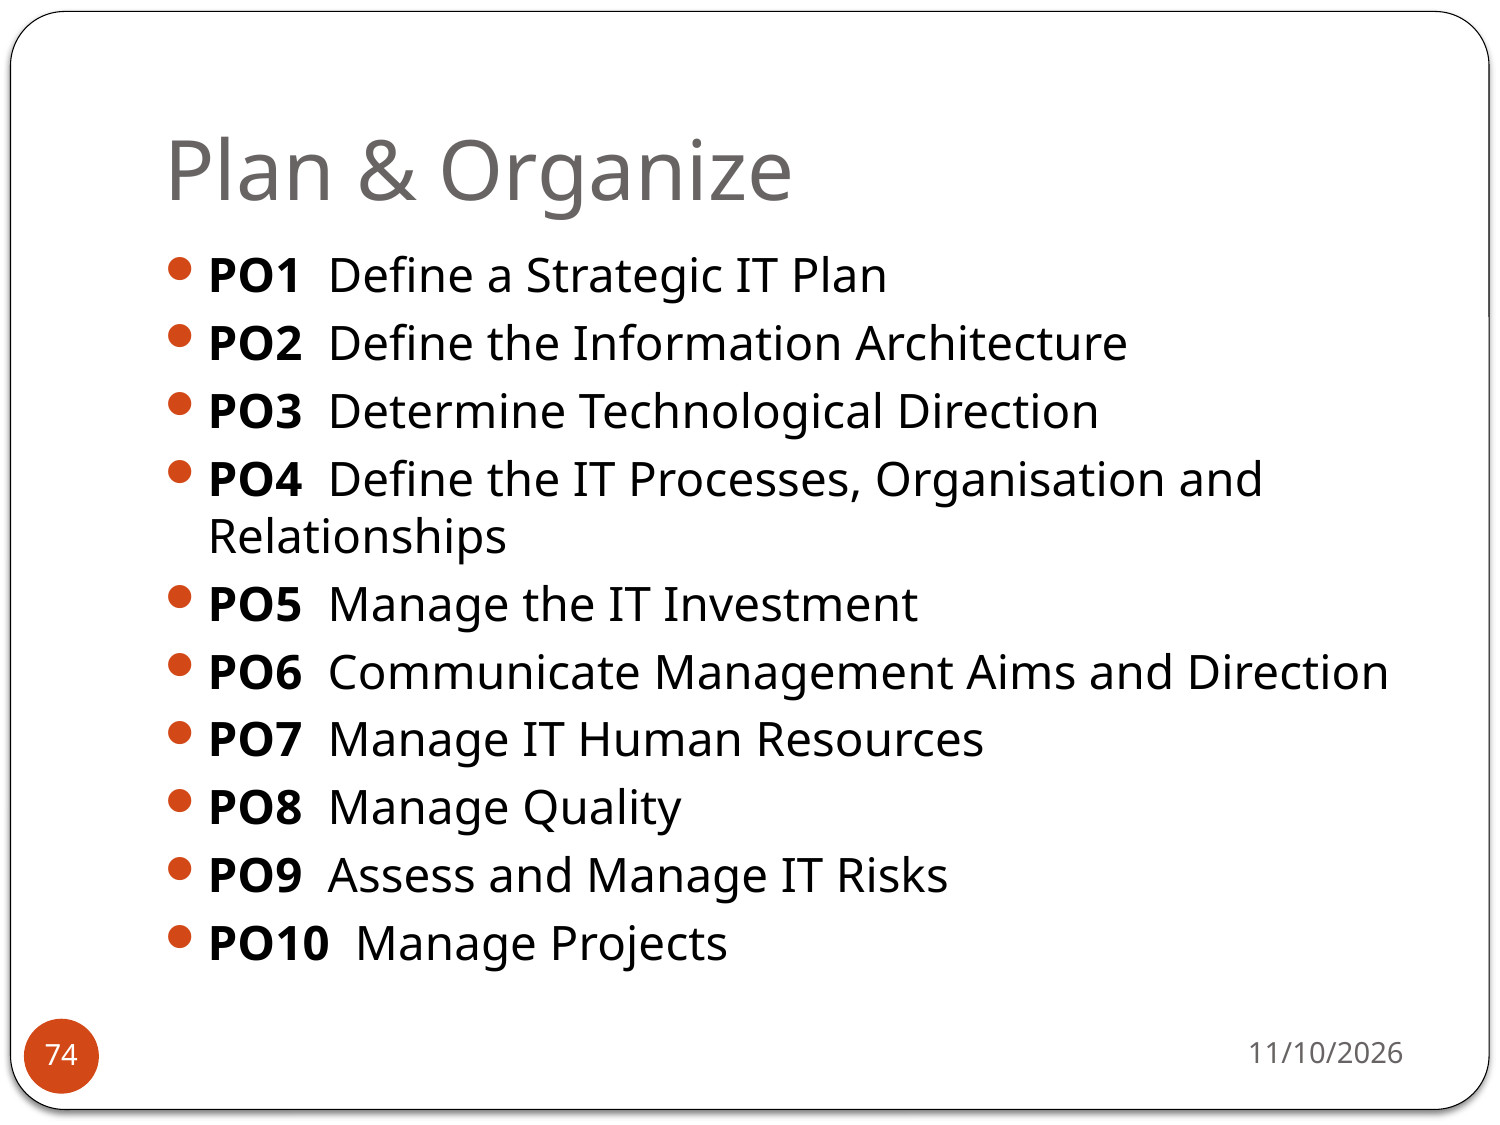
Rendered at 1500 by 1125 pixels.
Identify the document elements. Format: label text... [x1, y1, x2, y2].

list PO1 Define a Strategic IT Plan PO2 Define the Information Architecture PO3 Determine Technological Direction PO4 Define the IT Processes, Organisation and Relationships PO5 Manage the IT Investment PO6 Communicate Management Aims and Direction PO7 Manage IT Human Resources PO8 Manage Quality PO9 Assess and Manage IT Risks PO10 Manage Projects [150, 237, 1425, 988]
title Plan & Organize [150, 45, 1425, 233]
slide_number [1012, 1015, 1419, 1094]
slide_number 74 [23, 1018, 99, 1094]
